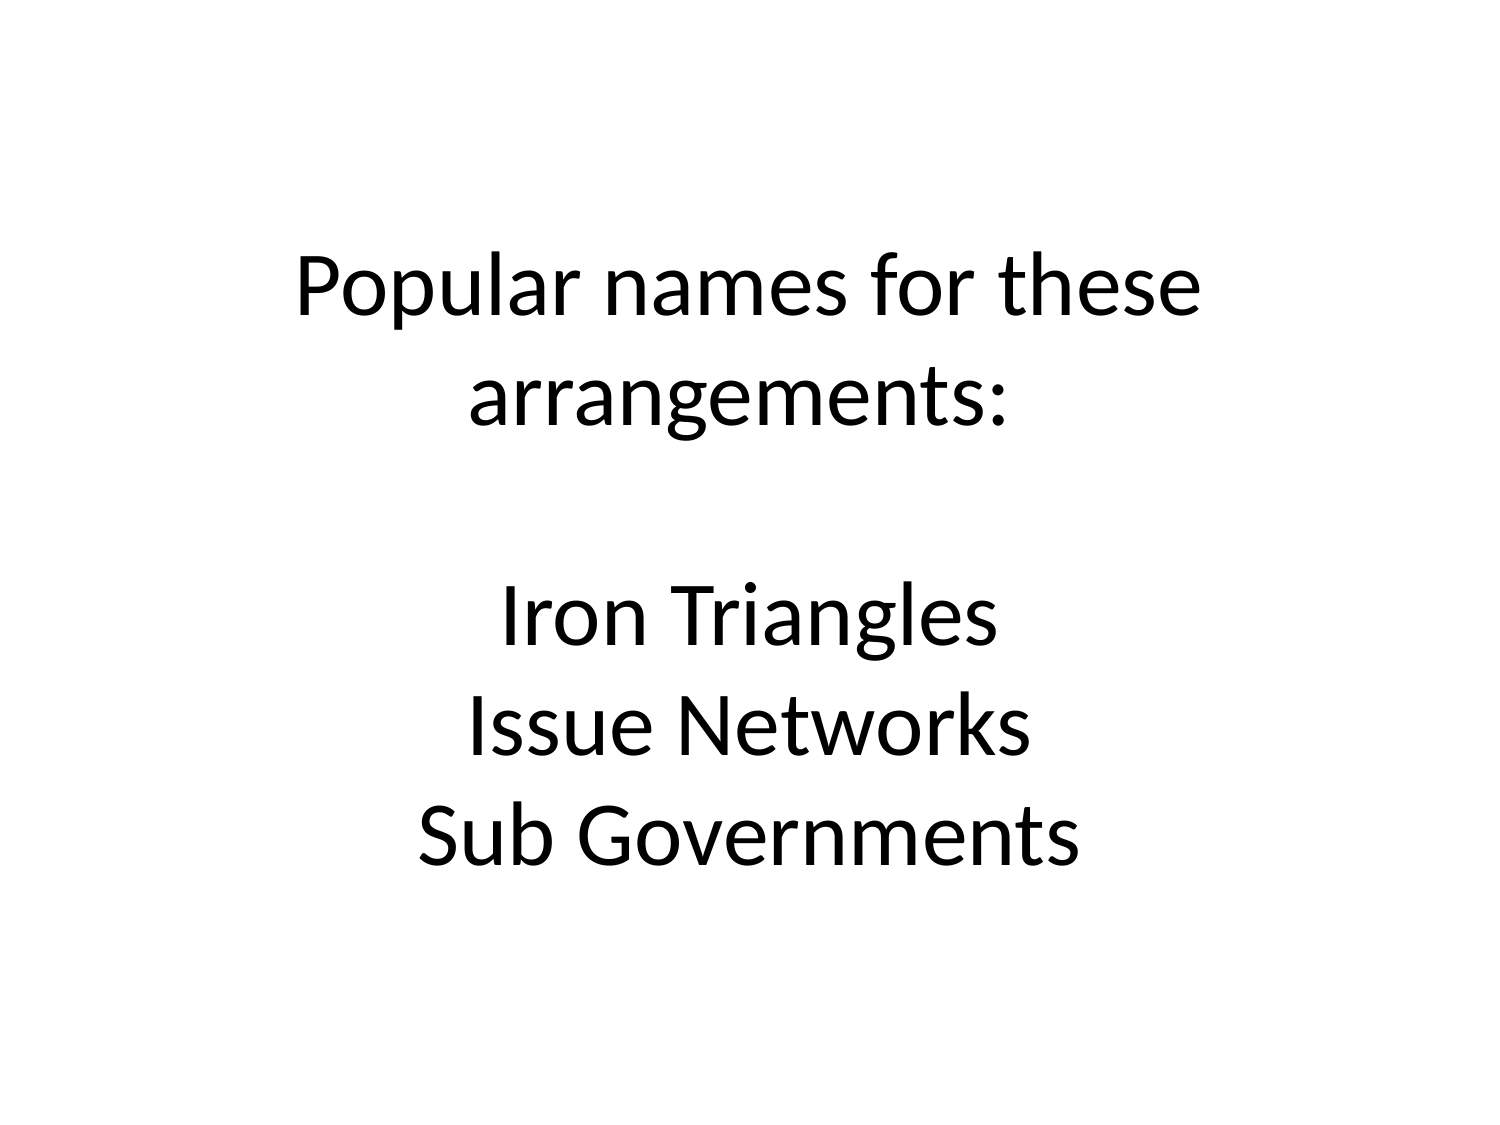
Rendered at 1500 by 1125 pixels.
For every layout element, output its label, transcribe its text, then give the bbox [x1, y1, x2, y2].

title Popular names for these arrangements: Iron Triangles Issue Networks Sub Governments [74, 57, 1426, 1051]
